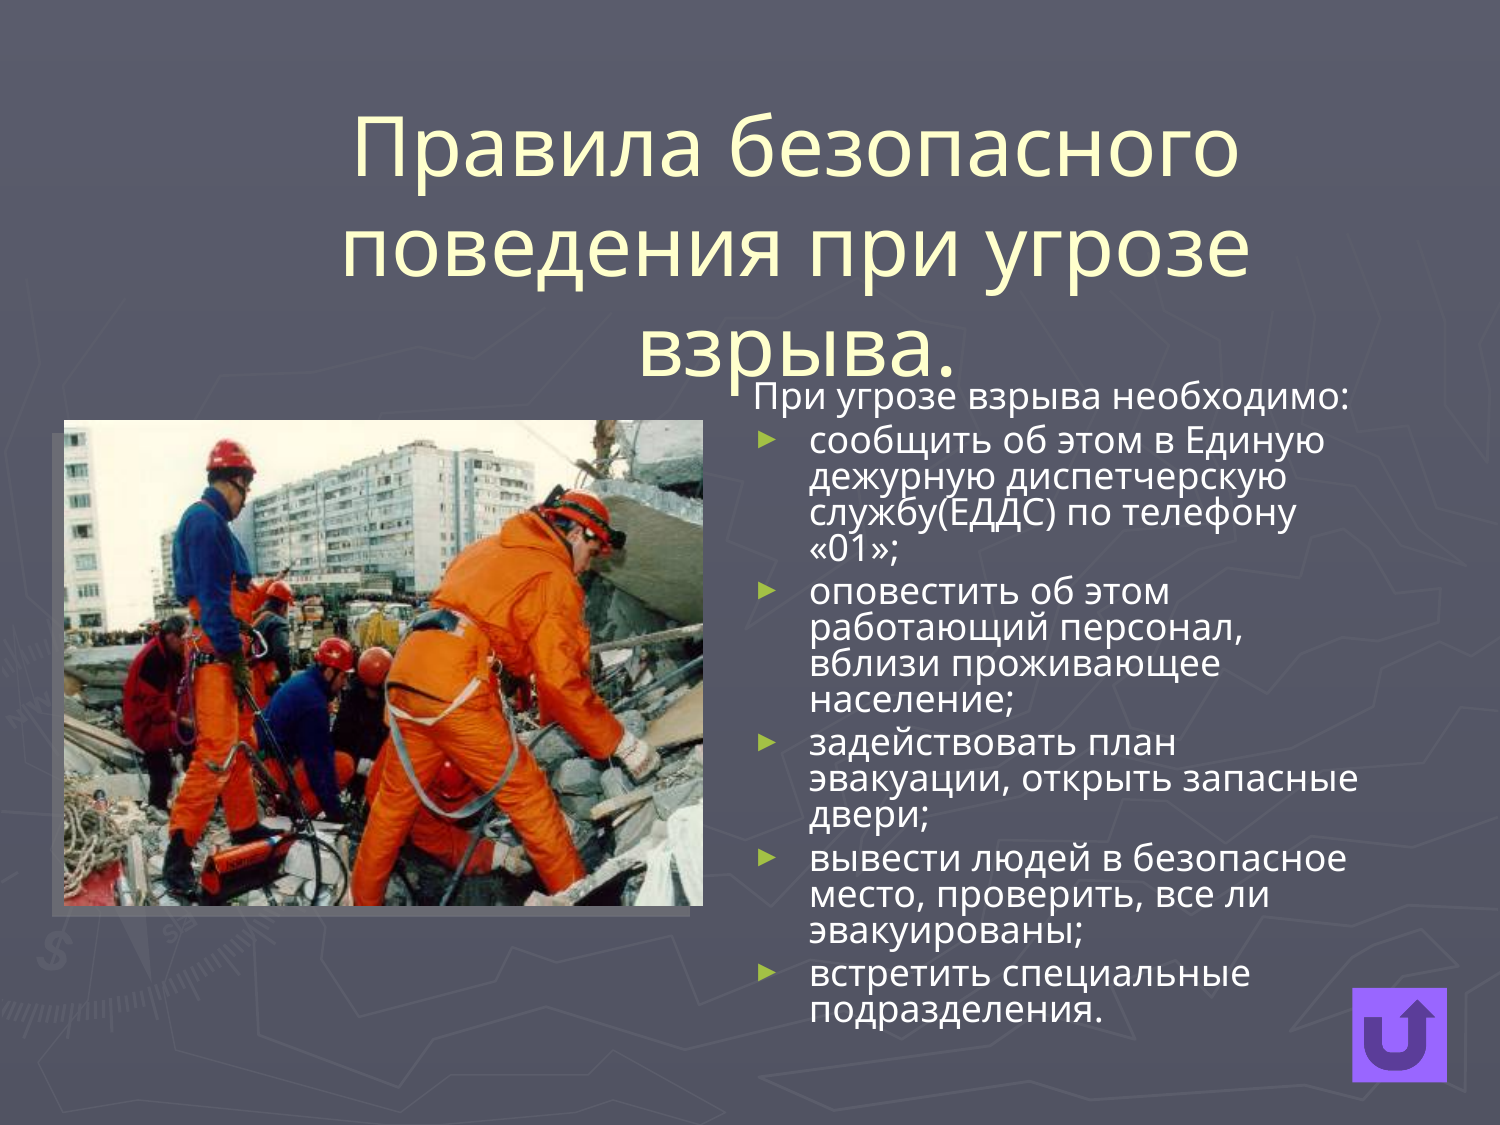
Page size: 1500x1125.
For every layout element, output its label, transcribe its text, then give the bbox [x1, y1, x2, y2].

text_box [1352, 987, 1447, 1083]
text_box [64, 420, 703, 906]
list При угрозе взрыва необходимо: сообщить об этом в Единую дежурную диспетчерскую службу(ЕДДС) по телефону «01»; оповестить об этом работающий персонал, вблизи проживающее население; задействовать план эвакуации, открыть запасные двери; вывести людей в безопасное место, проверить, все ли эвакуированы; встретить специальные подразделения. [737, 373, 1400, 1038]
title Правила безопасного поведения при угрозе взрыва. [159, 148, 1435, 337]
